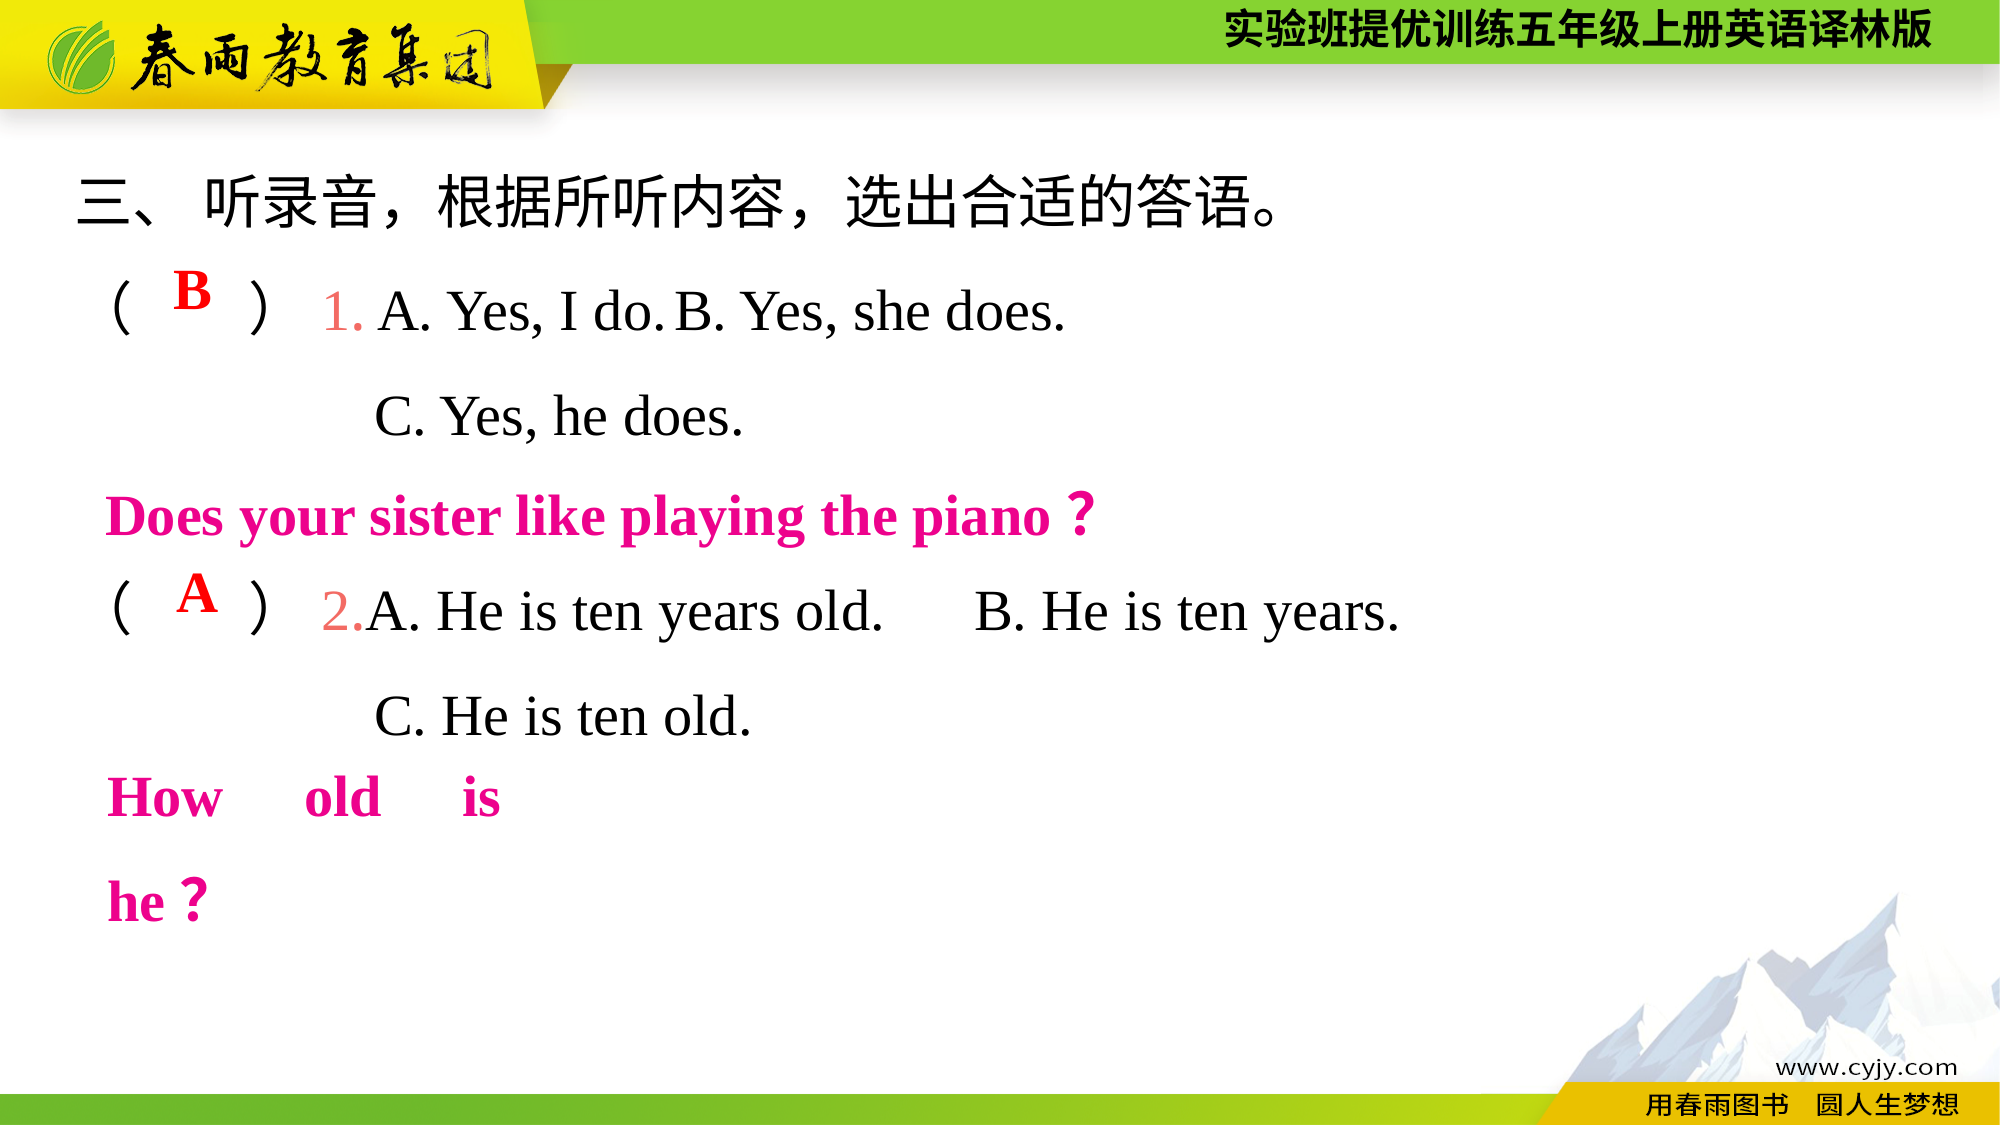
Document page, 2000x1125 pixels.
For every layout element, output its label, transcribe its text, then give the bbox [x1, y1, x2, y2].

text_box Does your sister like playing the piano？ [90, 434, 1193, 555]
text_box （ ）1. A. Yes, I do. B. Yes, she does. C. Yes, he does. （ ）2.A. He is ten years old. B. He is ten years. C. He is ten old. [59, 230, 1944, 755]
picture [0, 0, 2000, 1125]
text_box How old is he？ [92, 716, 516, 836]
list 三、 听录音，根据所听内容，选出合适的答语。 [59, 122, 1944, 230]
text_box B [158, 243, 228, 329]
text_box A [161, 546, 234, 632]
